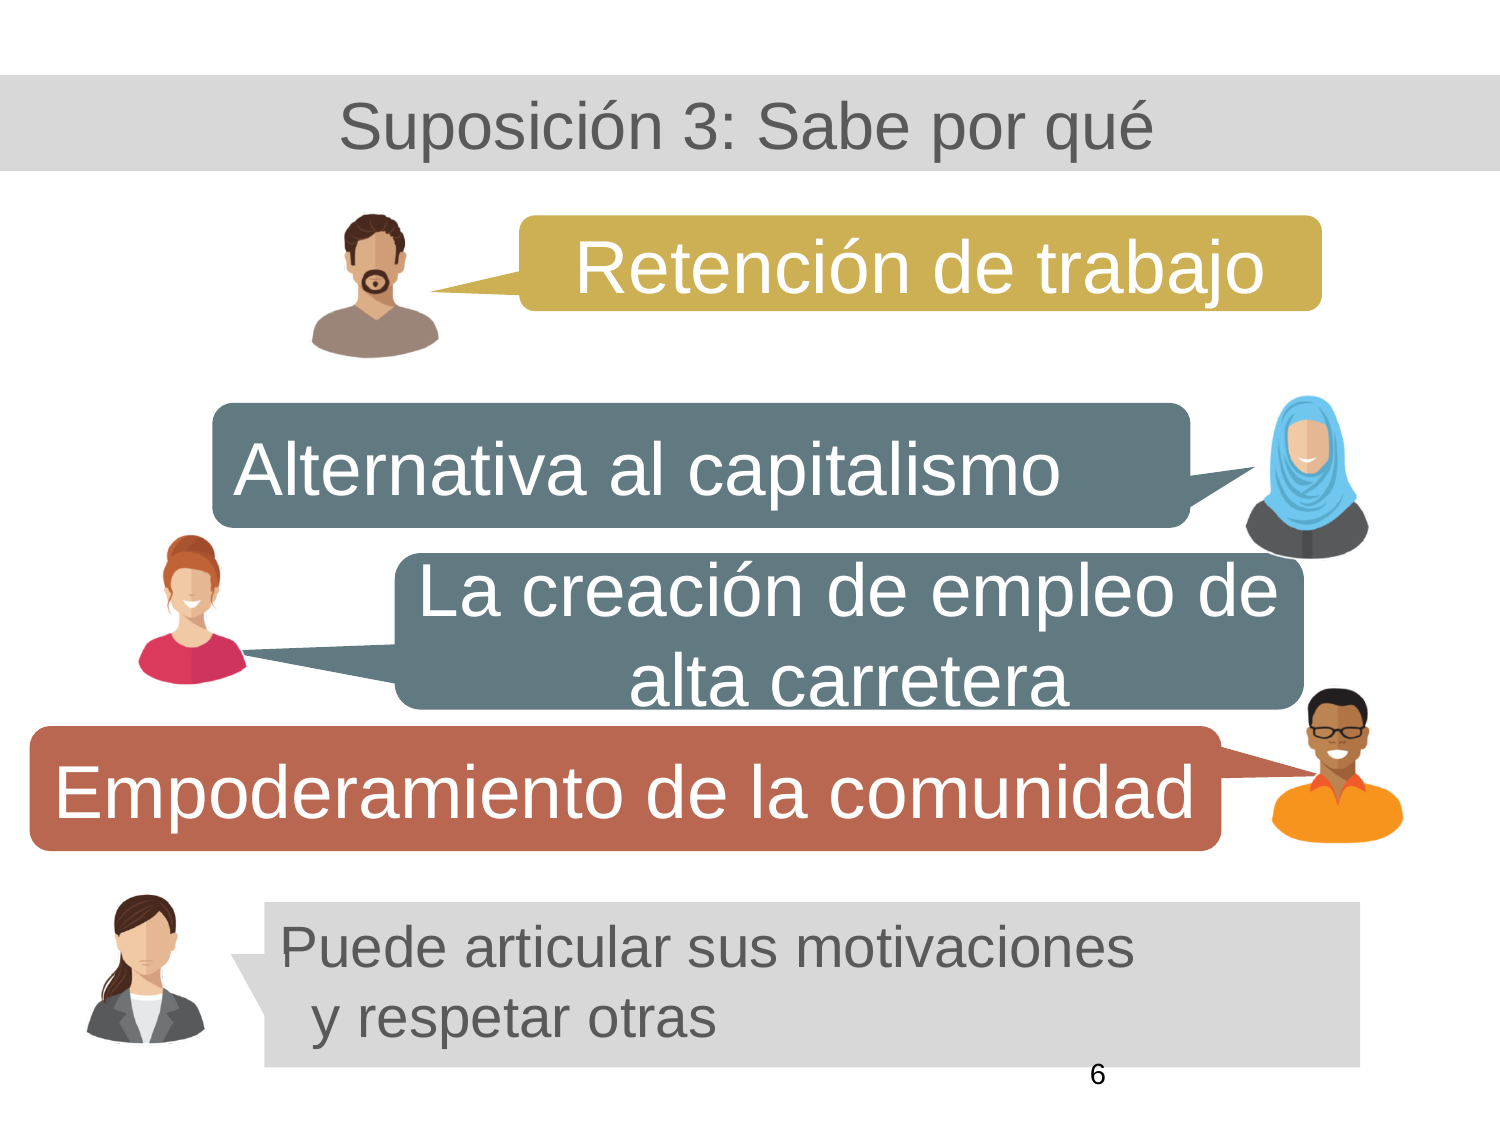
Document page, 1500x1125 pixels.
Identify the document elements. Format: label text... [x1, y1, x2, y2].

picture [65, 878, 230, 1059]
text_box La creación de empleo de alta carretera [280, 553, 1304, 710]
picture [112, 514, 276, 695]
text_box Retención de trabajo [465, 215, 1322, 312]
text_box Suposición 3: Sabe por qué [0, 74, 1500, 171]
picture [1256, 670, 1421, 852]
text_box Alternativa al capitalismo [212, 402, 1216, 528]
text_box Empoderamiento de la comunidad [29, 726, 1251, 852]
picture [1221, 384, 1385, 565]
picture [296, 191, 461, 372]
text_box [228, 901, 1361, 1068]
slide_number ‹#› [1074, 1042, 1425, 1103]
